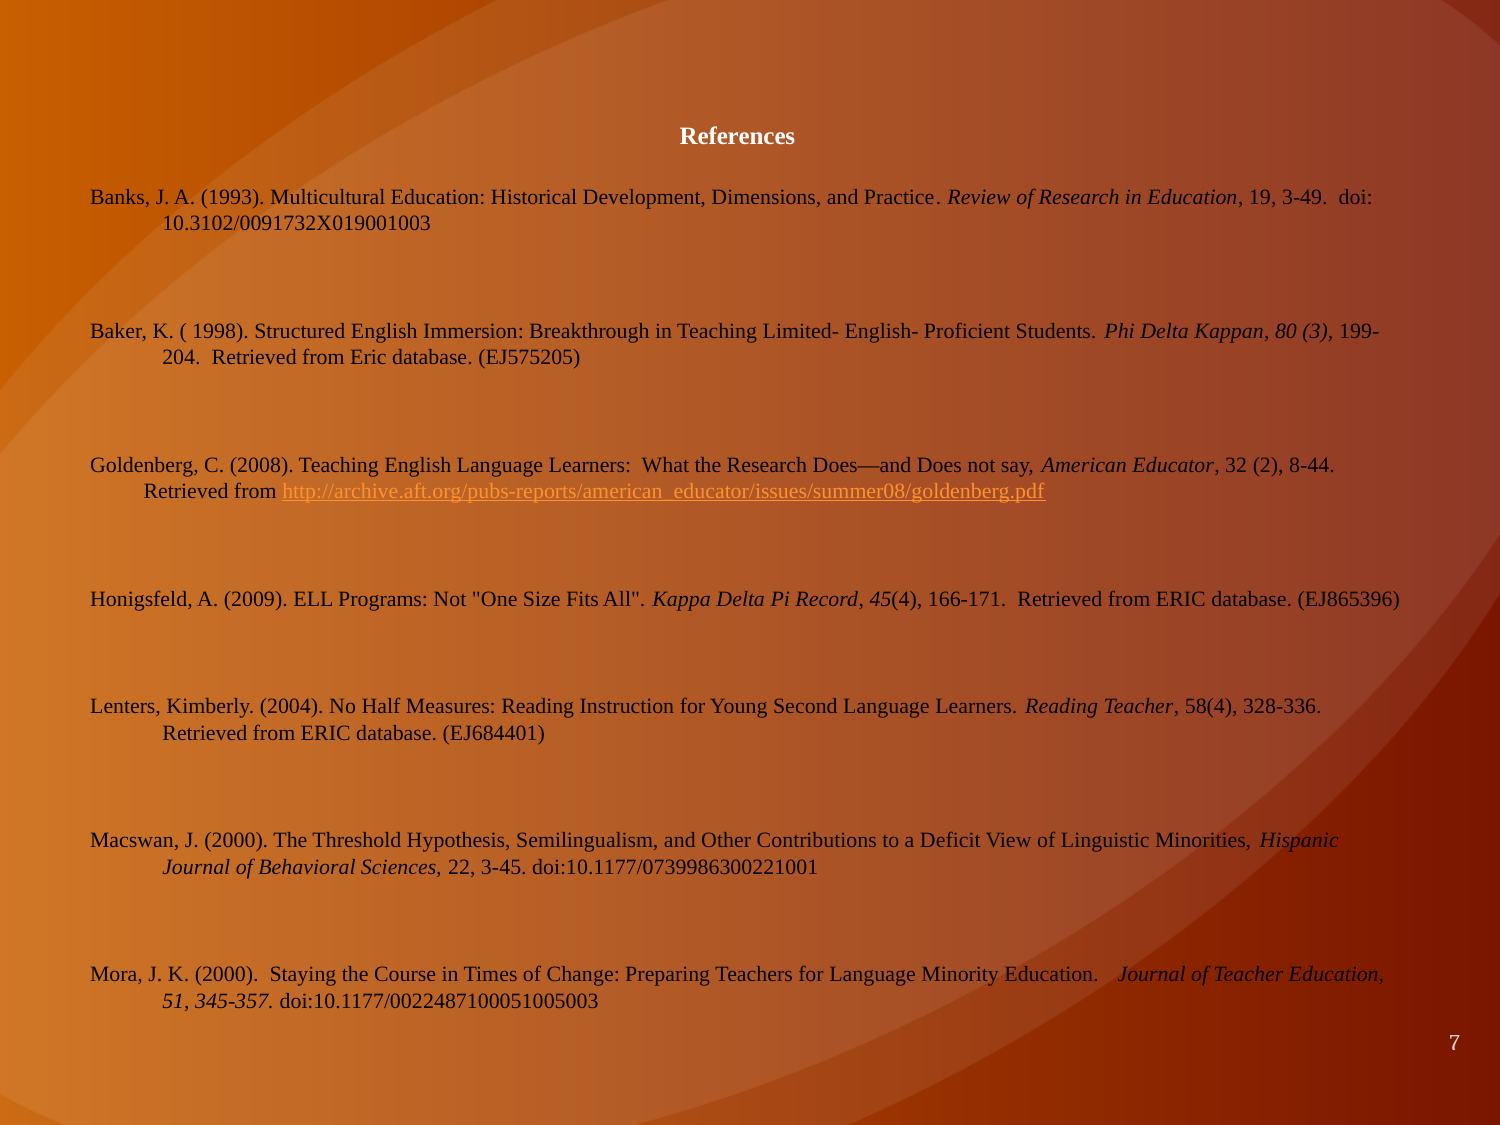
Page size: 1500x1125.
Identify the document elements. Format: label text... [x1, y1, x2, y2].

picture [0, 0, 1500, 1125]
slide_number 7 [1387, 1025, 1475, 1063]
text_box References [537, 112, 938, 158]
list Banks, J. A. (1993). Multicultural Education: Historical Development, Dimensions, and Practice. Review of Research in Education, 19, 3-49. doi: 10.3102/0091732X019001003 Baker, K. ( 1998). Structured English Immersion: Breakthrough in Teaching Limited- English- Proficient Students. Phi Delta Kappan, 80 (3), 199-204. Retrieved from Eric database. (EJ575205) Goldenberg, C. (2008). Teaching English Language Learners: What the Research Does—and Does not say, American Educator, 32 (2), 8-44. Retrieved from http://archive.aft.org/pubs-reports/american_educator/issues/summer08/goldenberg.pdf Honigsfeld, A. (2009). ELL Programs: Not "One Size Fits All". Kappa Delta Pi Record, 45(4), 166-171. Retrieved from ERIC database. (EJ865396) Lenters, Kimberly. (2004). No Half Measures: Reading Instruction for Young Second Language Learners. Reading Teacher, 58(4), 328-336. Retrieved from ERIC database. (EJ684401) Macswan, J. (2000). The Threshold Hypothesis, Semilingualism, and Other Contributions to a Deficit View of Linguistic Minorities, Hispanic Journal of Behavioral Sciences, 22, 3-45. doi:10.1177/0739986300221001 Mora, J. K. (2000). Staying the Course in Times of Change: Preparing Teachers for Language Minority Education. Journal of Teacher Education, 51, 345-357. doi:10.1177/0022487100051005003 [75, 174, 1425, 1038]
